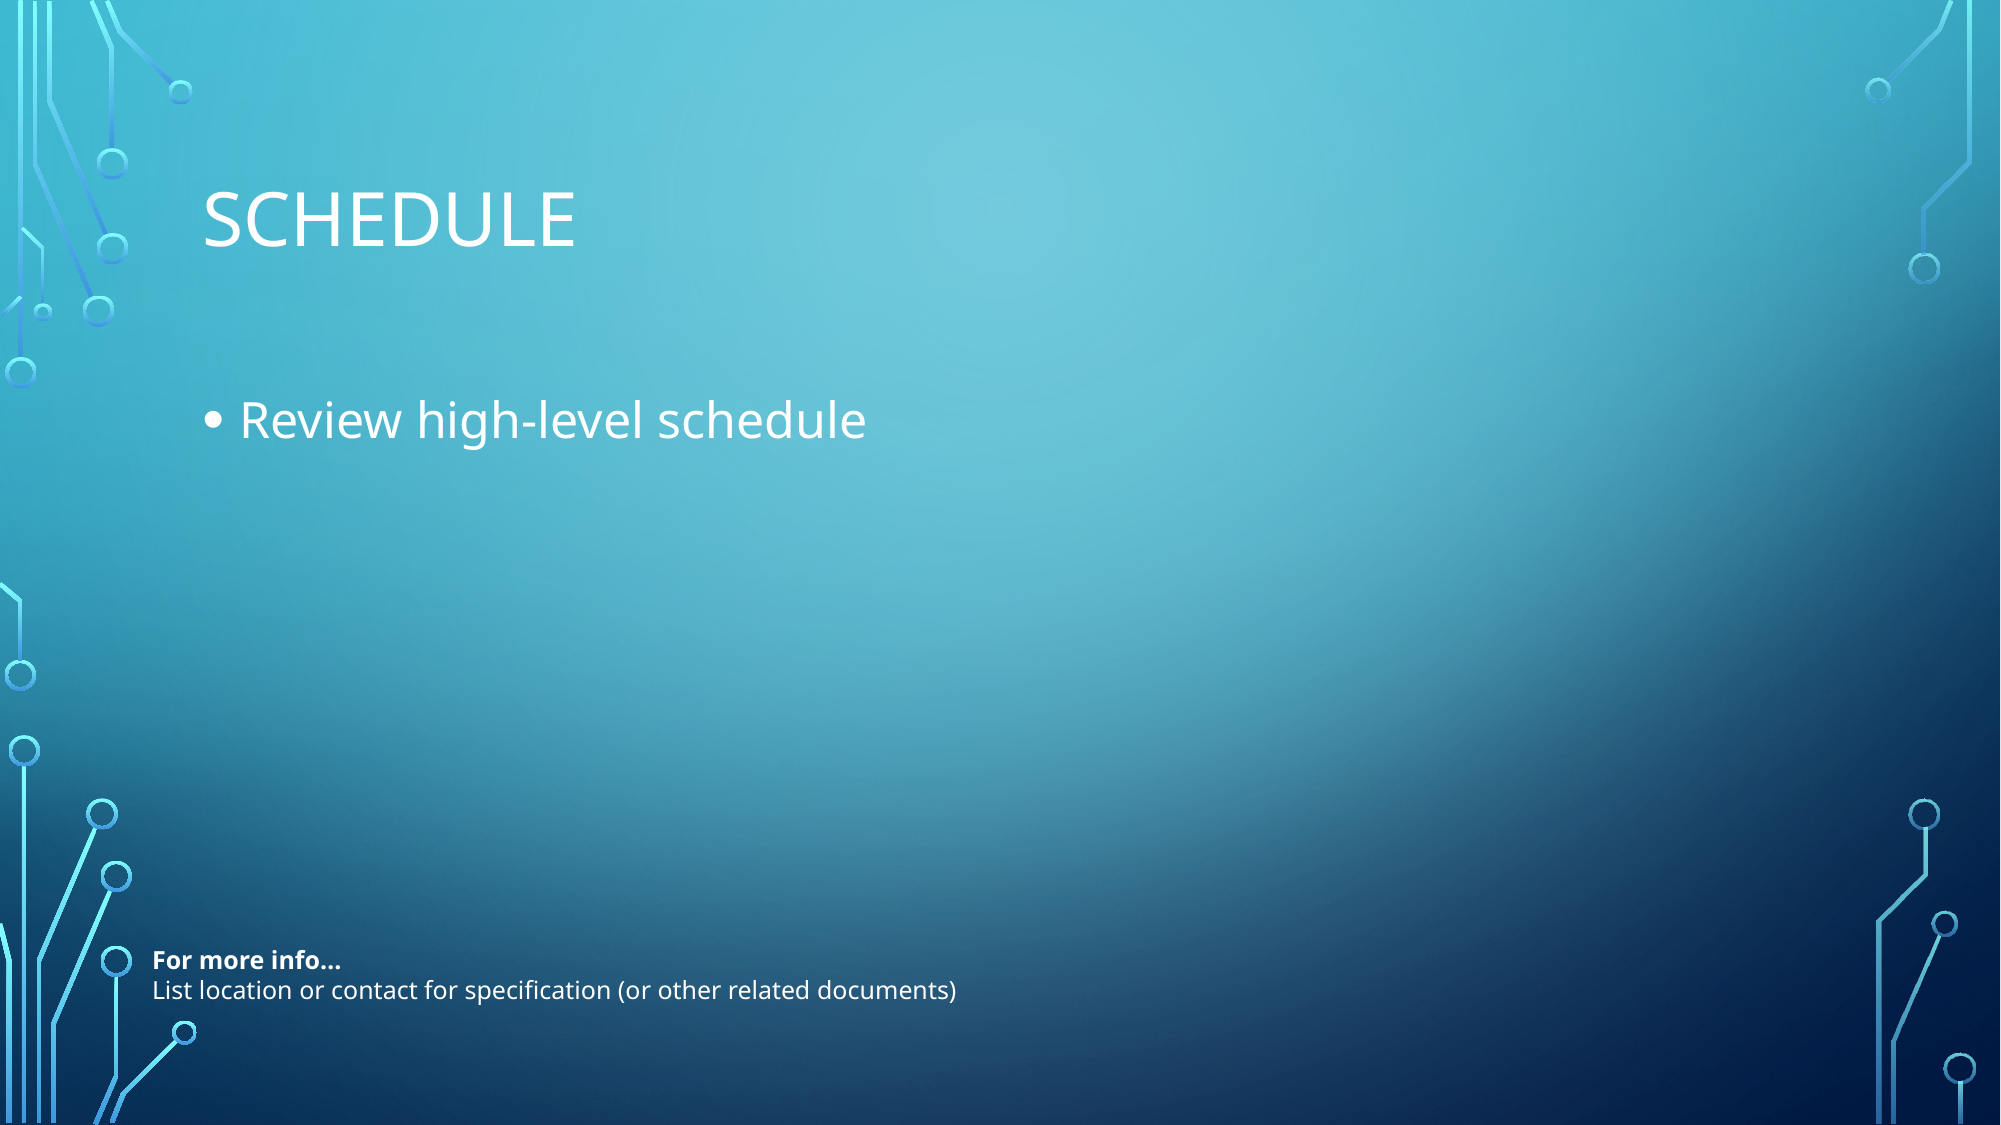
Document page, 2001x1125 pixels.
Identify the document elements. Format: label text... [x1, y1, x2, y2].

list Review high-level schedule [187, 369, 1813, 950]
text_box For more info… List location or contact for specification (or other related documents) [137, 937, 1306, 1013]
title Schedule [187, 101, 1813, 344]
